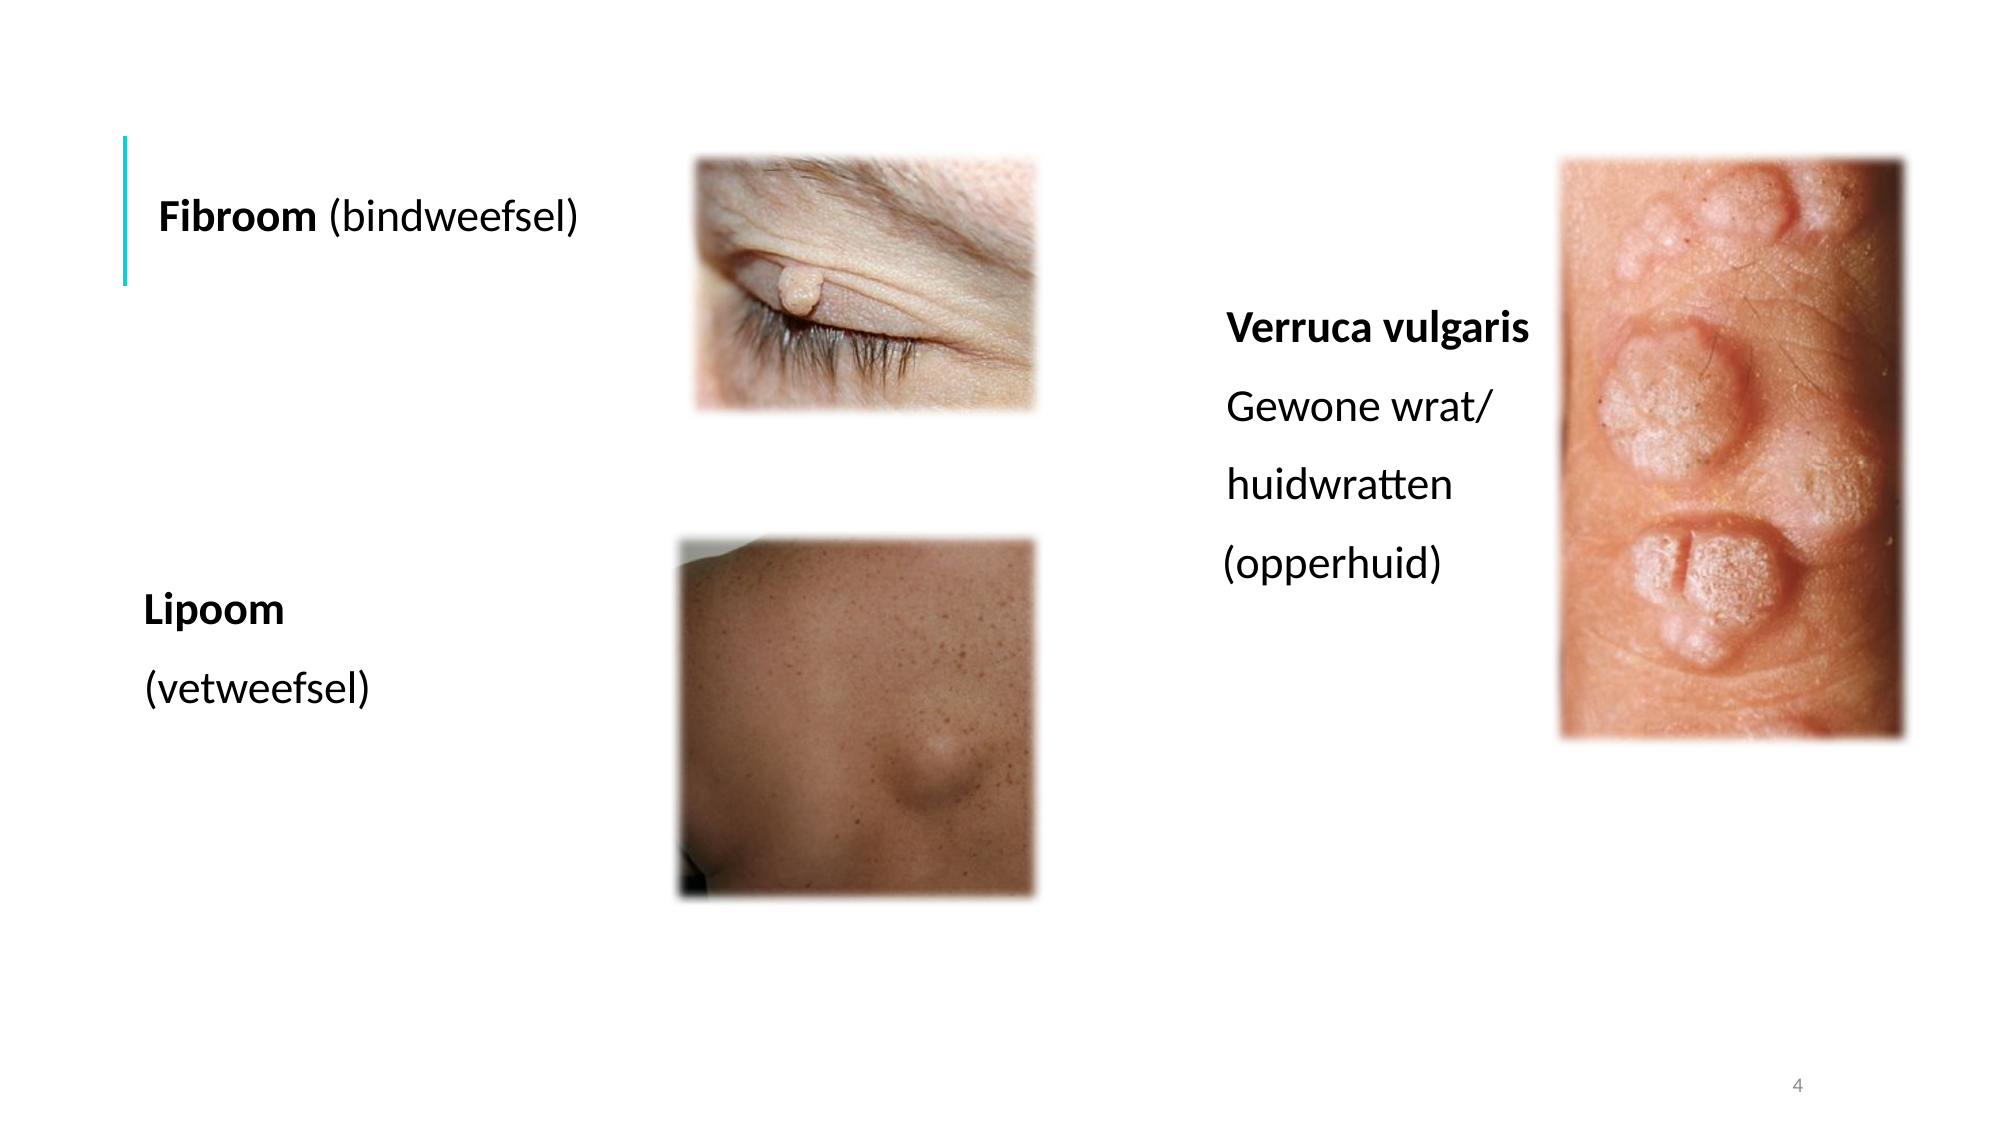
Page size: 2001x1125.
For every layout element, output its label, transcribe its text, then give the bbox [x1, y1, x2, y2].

slide_number 4 [1777, 1061, 1938, 1107]
picture [1550, 149, 1915, 749]
picture [669, 529, 1045, 907]
picture [685, 149, 1045, 420]
list Verruca vulgaris Gewone wrat/ huidwratten (opperhuid) [1204, 295, 1984, 844]
list Fibroom (bindweefsel) Lipoom (vetweefsel) [136, 184, 983, 789]
